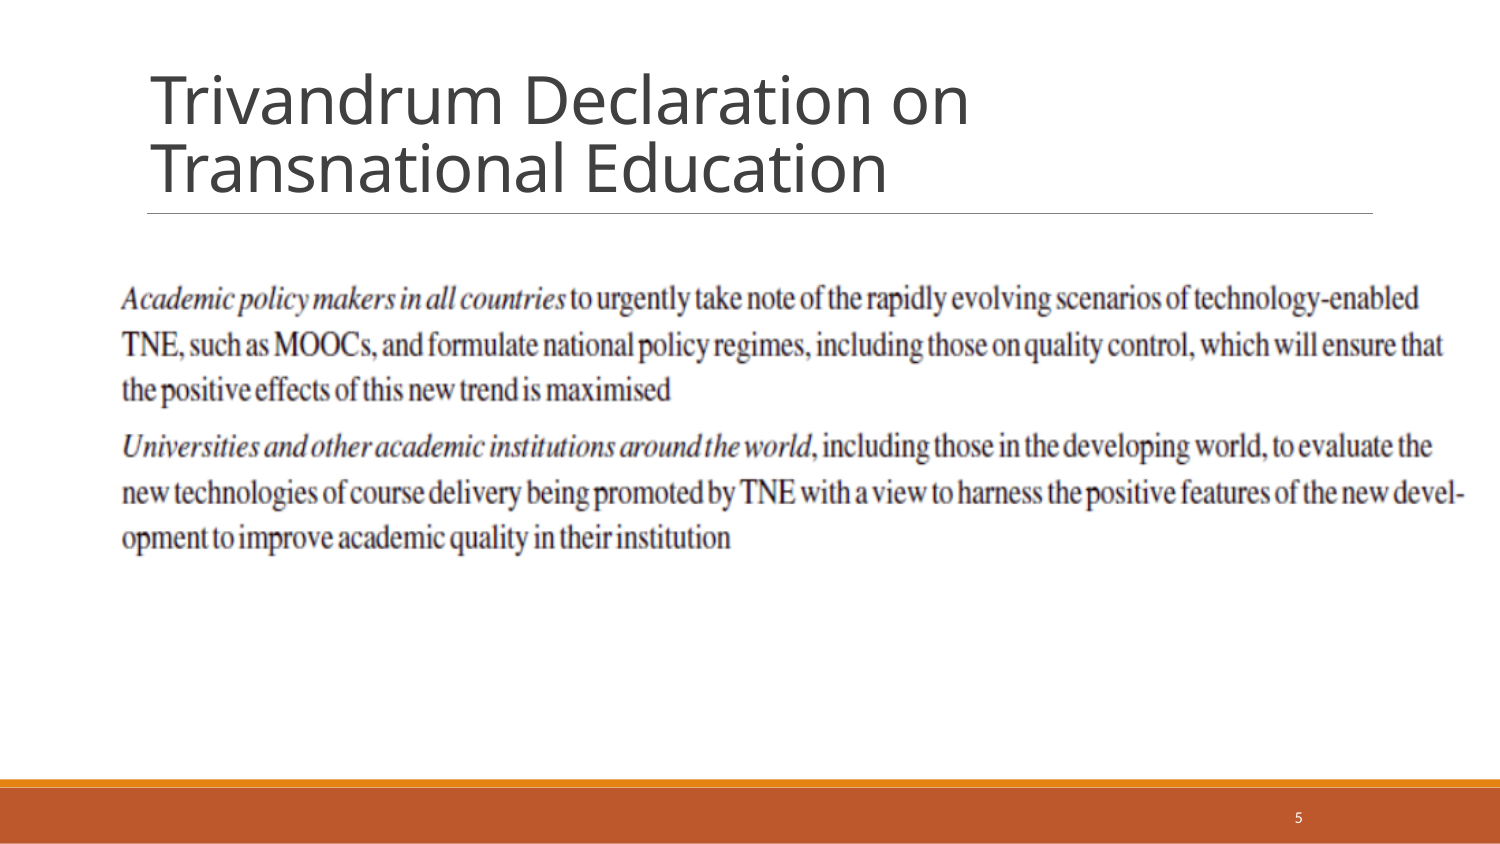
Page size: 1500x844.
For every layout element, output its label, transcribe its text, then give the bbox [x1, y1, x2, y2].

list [119, 272, 1468, 572]
title Trivandrum Declaration on Transnational Education [135, 35, 1373, 214]
slide_number 5 [1218, 794, 1380, 840]
